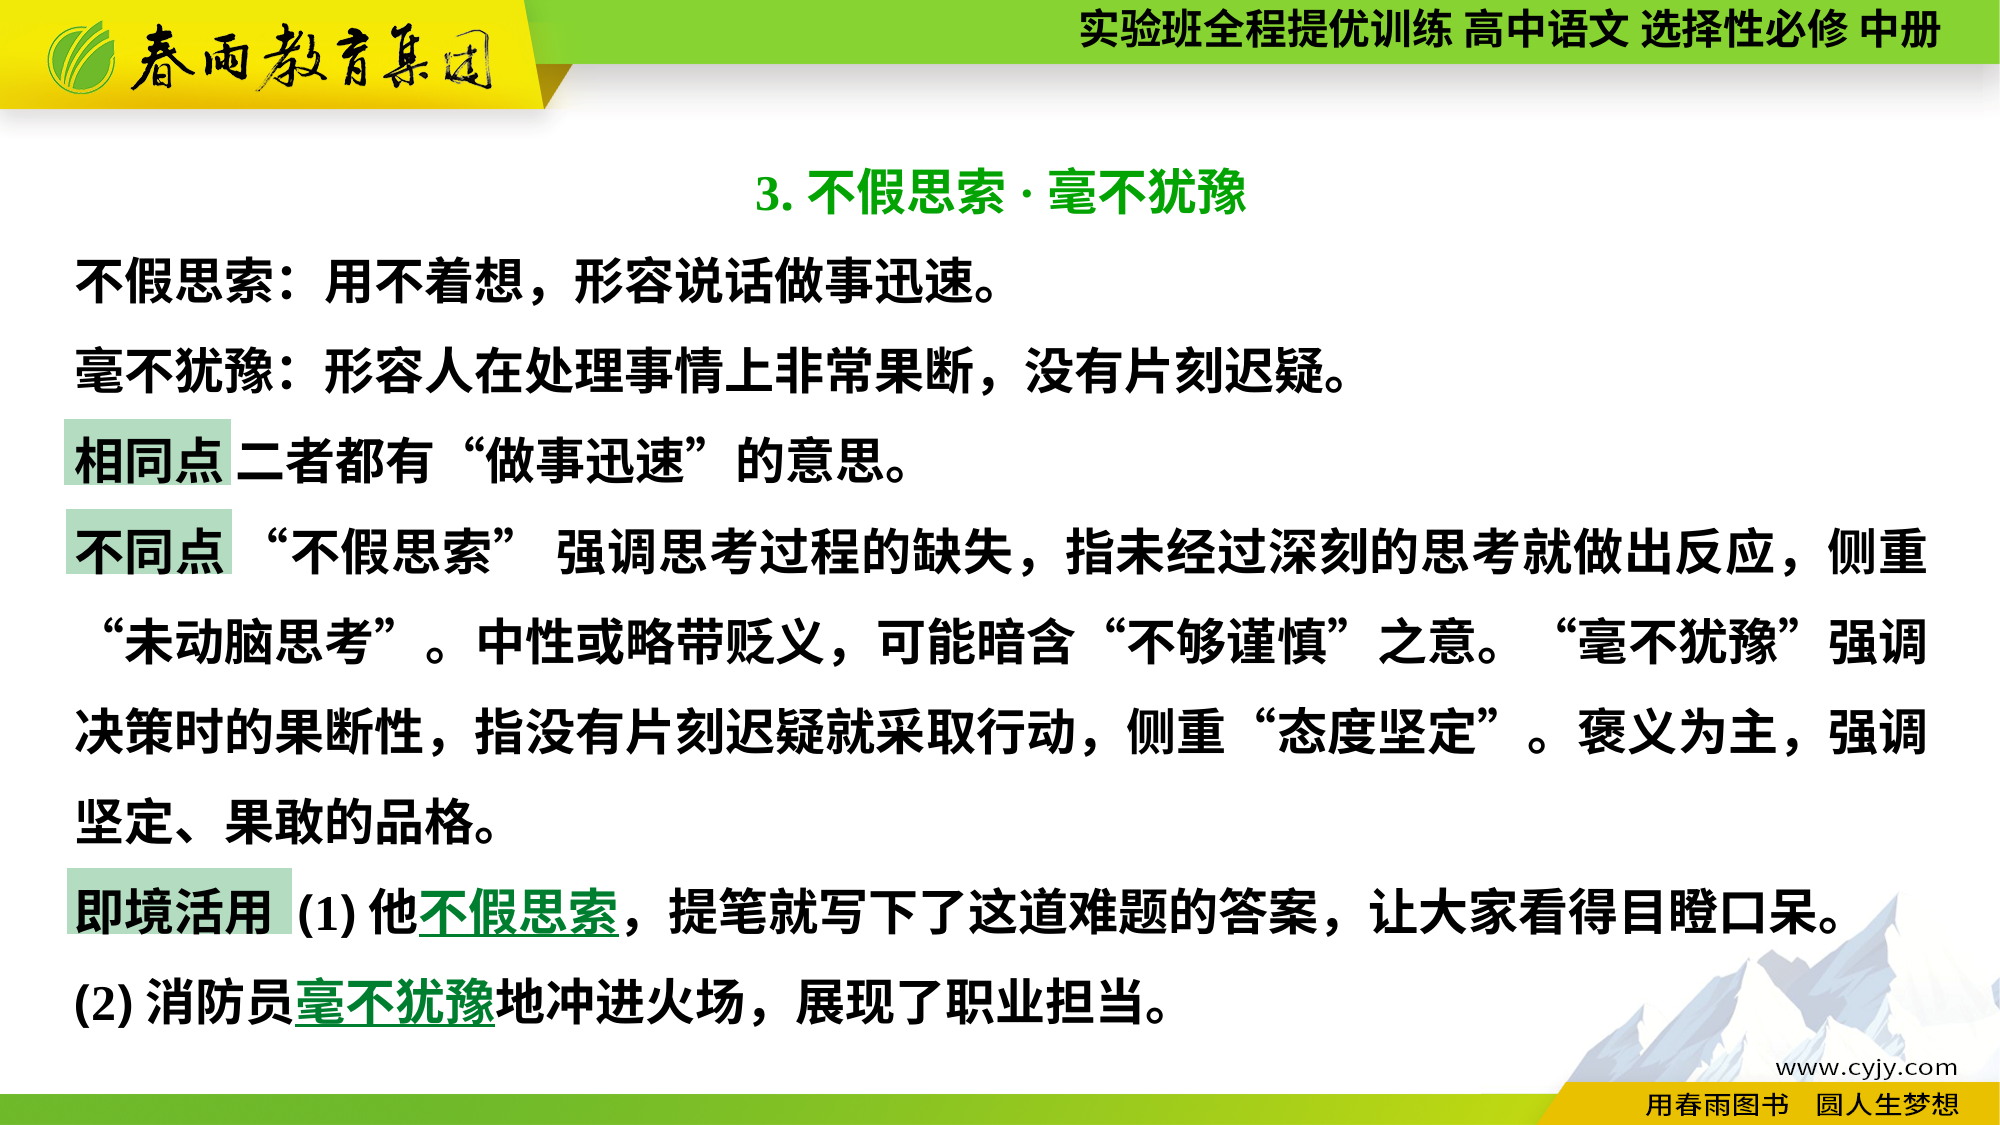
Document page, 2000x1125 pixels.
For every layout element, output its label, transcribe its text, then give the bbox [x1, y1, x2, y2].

list 3.不假思索·毫不犹豫 不假思索：用不着想，形容说话做事迅速。 毫不犹豫：形容人在处理事情上非常果断，没有片刻迟疑。 相同点 二者都有“做事迅速”的意思。 不同点 “不假思索” 强调思考过程的缺失，指未经过深刻的思考就做出反应，侧重“未动脑思考”。中性或略带贬义，可能暗含“不够谨慎”之意。“毫不犹豫”强调决策时的果断性，指没有片刻迟疑就采取行动，侧重“态度坚定”。褒义为主，强调坚定、果敢的品格。 即境活用 (1)他不假思索，提笔就写下了这道难题的答案，让大家看得目瞪口呆。 (2)消防员毫不犹豫地冲进火场，展现了职业担当。 [59, 122, 1944, 1047]
picture [0, 0, 2000, 1125]
